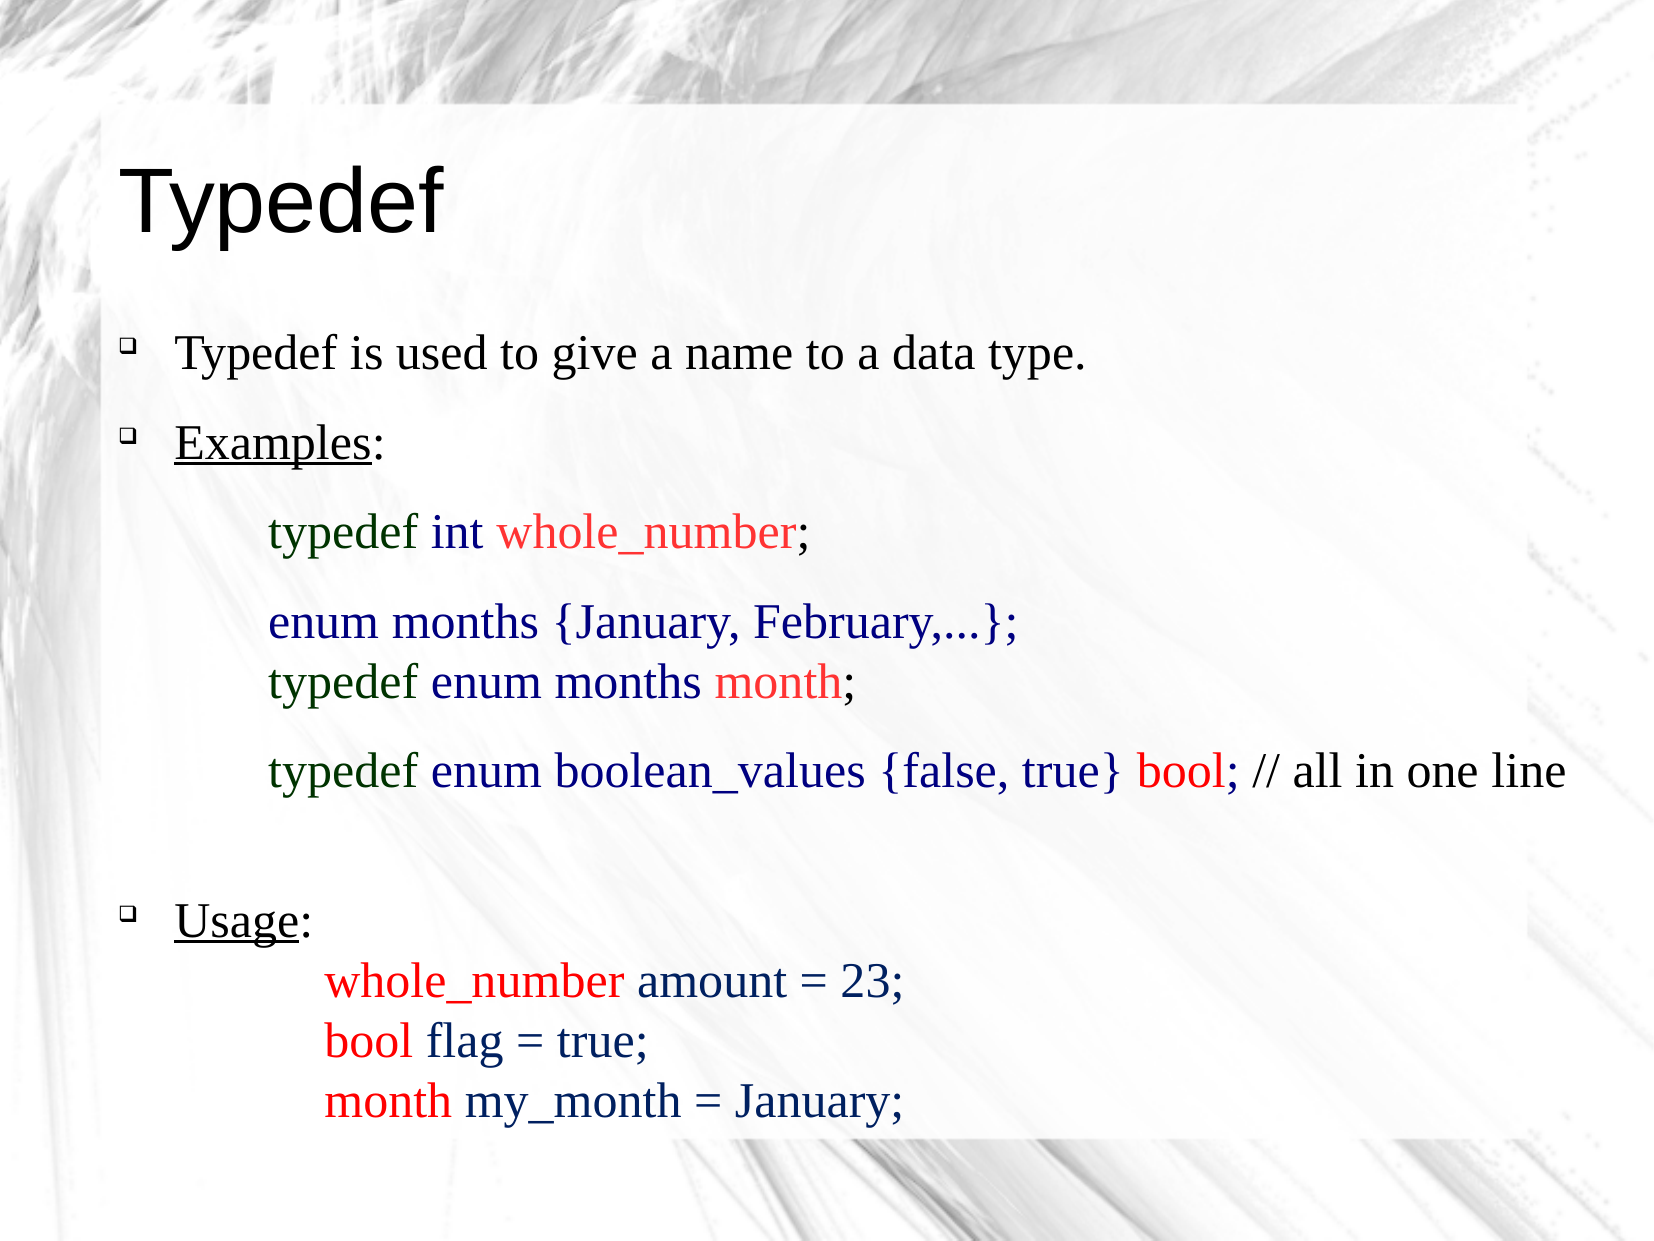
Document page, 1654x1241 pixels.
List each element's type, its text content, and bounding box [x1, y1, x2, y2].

list Typedef is used to give a name to a data type. Examples: typedef int whole_number; enum months {January, February,...}; typedef enum months month; typedef enum boolean_values {false, true} bool; // all in one line Usage: whole_number amount = 23; bool flag = true; month my_month = January; [118, 319, 1571, 1109]
picture [0, 0, 1654, 1241]
title Typedef [118, 112, 1506, 281]
